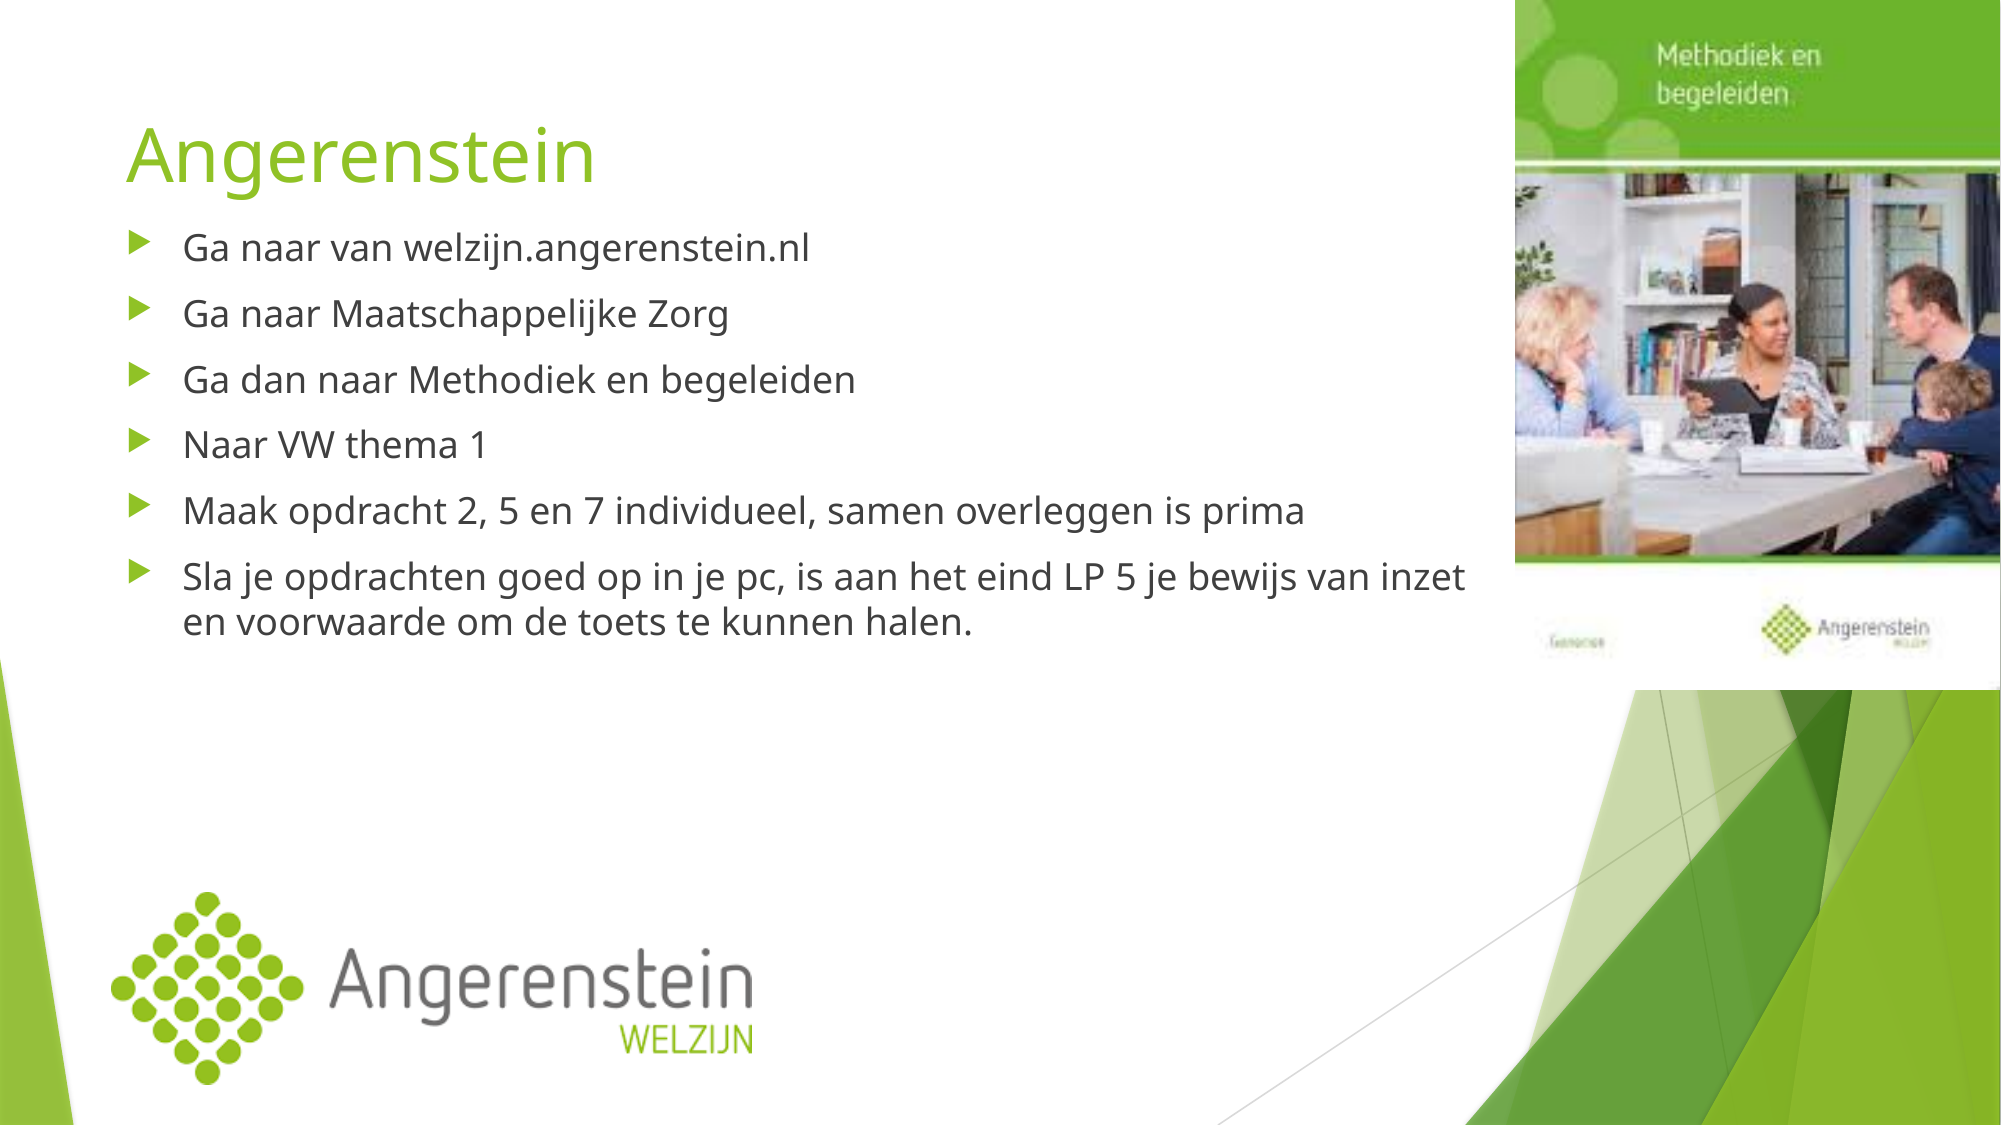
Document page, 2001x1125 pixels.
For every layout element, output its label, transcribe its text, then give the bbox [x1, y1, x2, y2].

title Angerenstein [111, 99, 1510, 216]
picture [1515, 0, 2000, 691]
list Ga naar van welzijn.angerenstein.nl Ga naar Maatschappelijke Zorg Ga dan naar Methodiek en begeleiden Naar VW thema 1 Maak opdracht 2, 5 en 7 individueel, samen overleggen is prima Sla je opdrachten goed op in je pc, is aan het eind LP 5 je bewijs van inzet en voorwaarde om de toets te kunnen halen. [111, 216, 1522, 853]
picture [110, 892, 753, 1086]
